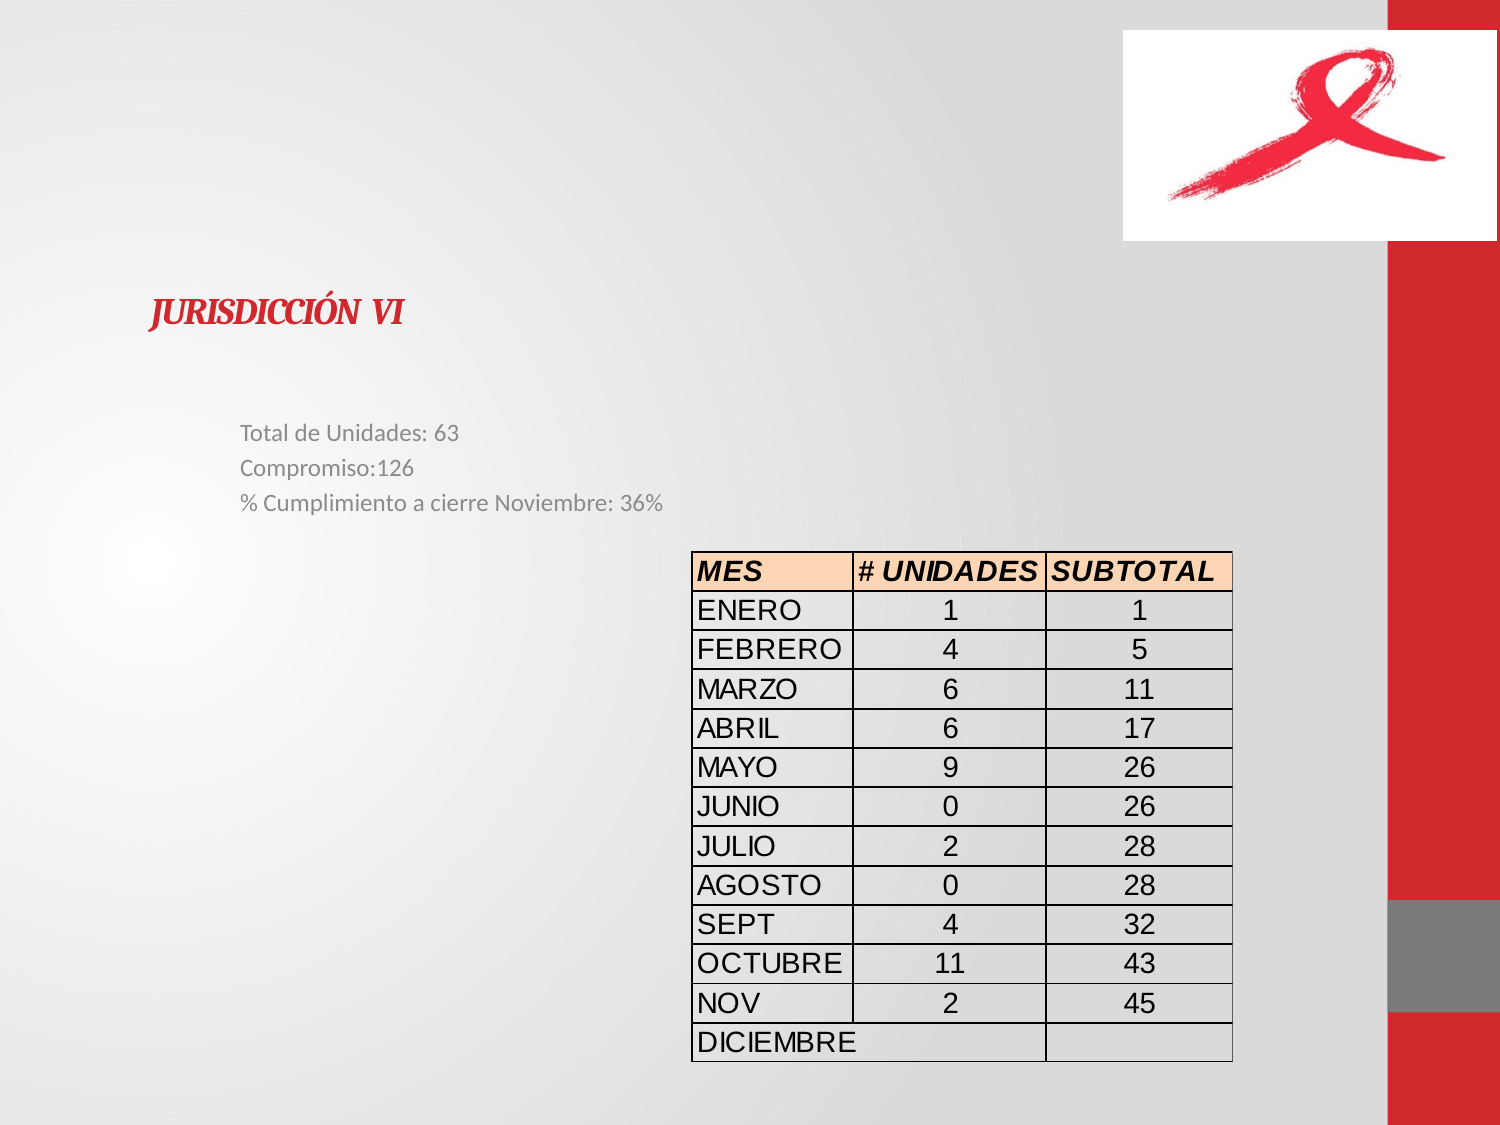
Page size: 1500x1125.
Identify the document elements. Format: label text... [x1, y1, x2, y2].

subtitle Total de Unidades: 63 Compromiso:126 % Cumplimiento a cierre Noviembre: 36% [225, 408, 1275, 925]
title JURISDICCIÓN VI [135, 208, 1411, 340]
picture [690, 550, 1235, 1064]
picture [1122, 30, 1497, 242]
